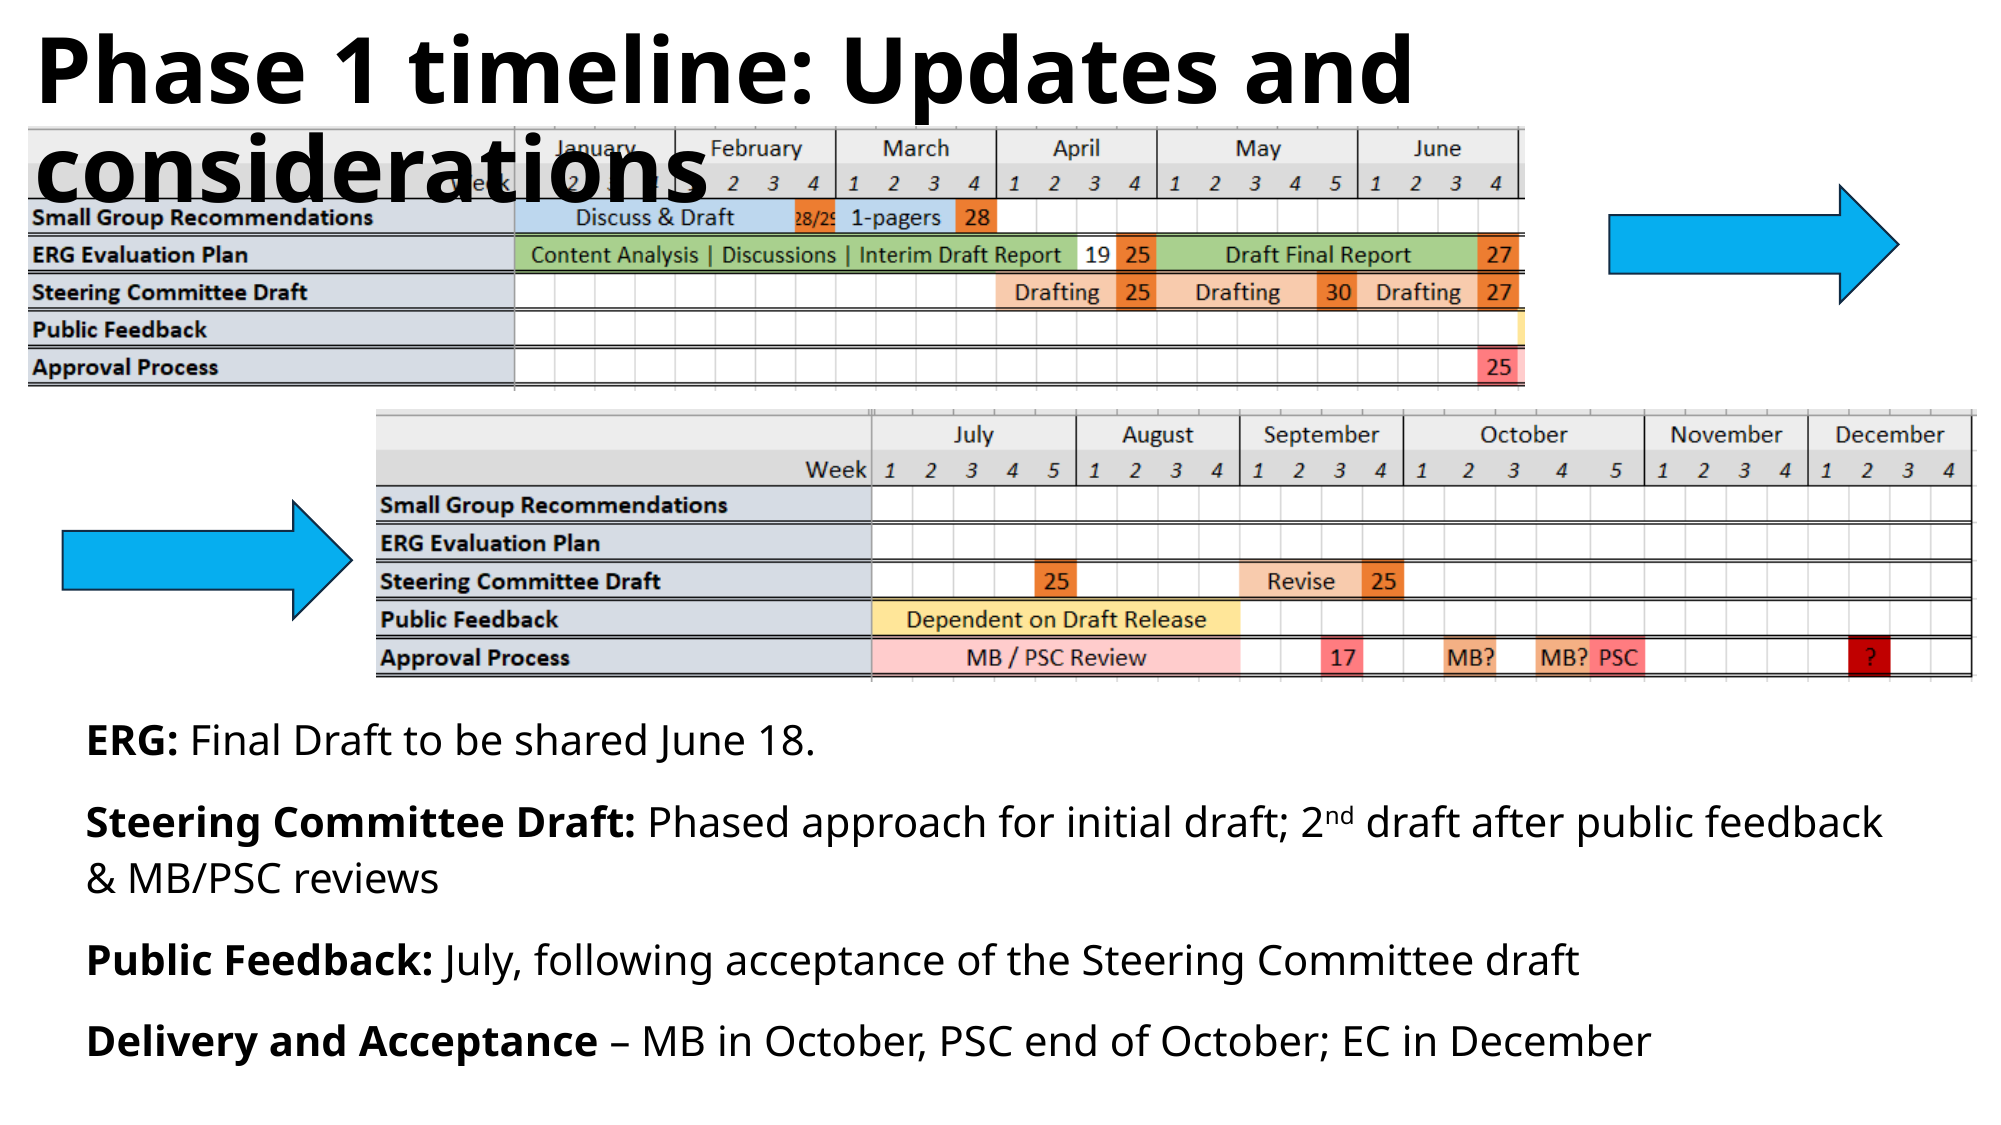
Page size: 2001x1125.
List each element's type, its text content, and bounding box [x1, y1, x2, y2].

picture [28, 126, 1526, 391]
picture [376, 409, 1977, 682]
text_box Phase 1 timeline: Updates and considerations [34, 24, 1972, 172]
text_box ERG: Final Draft to be shared June 18. Steering Committee Draft: Phased approach for initial draft; 2nd draft after public feedback & MB/PSC reviews Public Feedback: July, following acceptance of the Steering Committee draft Delivery and Acceptance – MB in October, PSC end of October; EC in December [70, 699, 1899, 1073]
text_box [61, 499, 354, 622]
text_box [1608, 183, 1901, 306]
